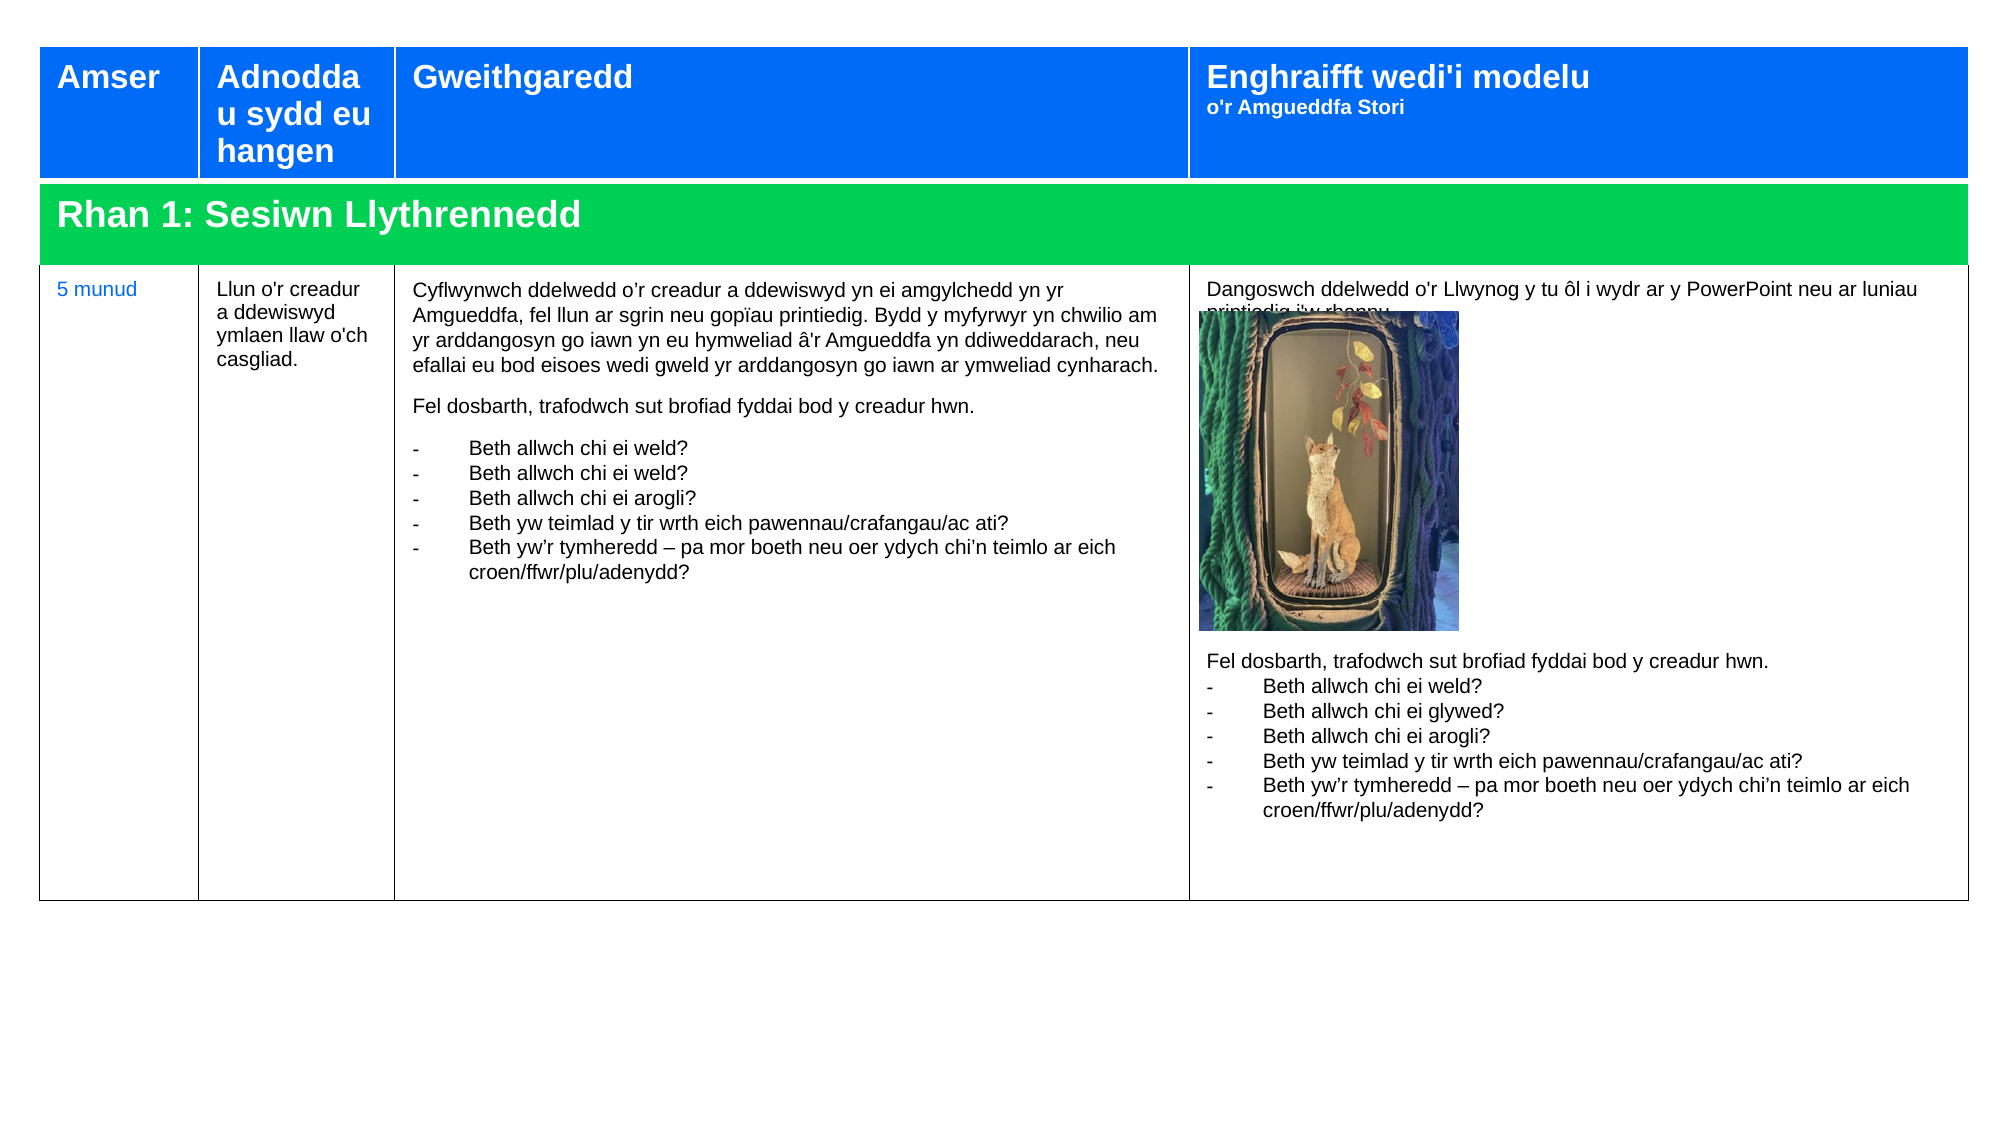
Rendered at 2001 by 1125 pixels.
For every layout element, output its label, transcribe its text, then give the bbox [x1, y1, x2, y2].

table_cell Llun o'r creadur a ddewiswyd ymlaen llaw o'ch casgliad. [199, 267, 394, 900]
table_cell Rhan 1: Sesiwn Llythrennedd [40, 184, 1968, 265]
table_header Enghraifft wedi'i modelu o'r Amgueddfa Stori [1190, 47, 1968, 178]
table_header Amser [40, 47, 198, 178]
table_header Adnoddau sydd eu hangen [200, 47, 394, 178]
table_header Gweithgaredd [396, 47, 1188, 178]
table_cell 5 munud [40, 267, 198, 900]
table_cell Dangoswch ddelwedd o'r Llwynog y tu ôl i wydr ar y PowerPoint neu ar luniau printiedig i'w rhannu. Fel dosbarth, trafodwch sut brofiad fyddai bod y creadur hwn. Beth allwch chi ei weld? Beth allwch chi ei glywed? Beth allwch chi ei arogli? Beth yw teimlad y tir wrth eich pawennau/crafangau/ac ati? Beth yw’r tymheredd – pa mor boeth neu oer ydych chi’n teimlo ar eich croen/ffwr/plu/adenydd? [1190, 267, 1968, 900]
table_cell Cyflwynwch ddelwedd o’r creadur a ddewiswyd yn ei amgylchedd yn yr Amgueddfa, fel llun ar sgrin neu gopïau printiedig. Bydd y myfyrwyr yn chwilio am yr arddangosyn go iawn yn eu hymweliad â'r Amgueddfa yn ddiweddarach, neu efallai eu bod eisoes wedi gweld yr arddangosyn go iawn ar ymweliad cynharach. Fel dosbarth, trafodwch sut brofiad fyddai bod y creadur hwn. Beth allwch chi ei weld? Beth allwch chi ei weld? Beth allwch chi ei arogli? Beth yw teimlad y tir wrth eich pawennau/crafangau/ac ati? Beth yw’r tymheredd – pa mor boeth neu oer ydych chi’n teimlo ar eich croen/ffwr/plu/adenydd? [395, 267, 1189, 900]
picture [1199, 311, 1459, 631]
